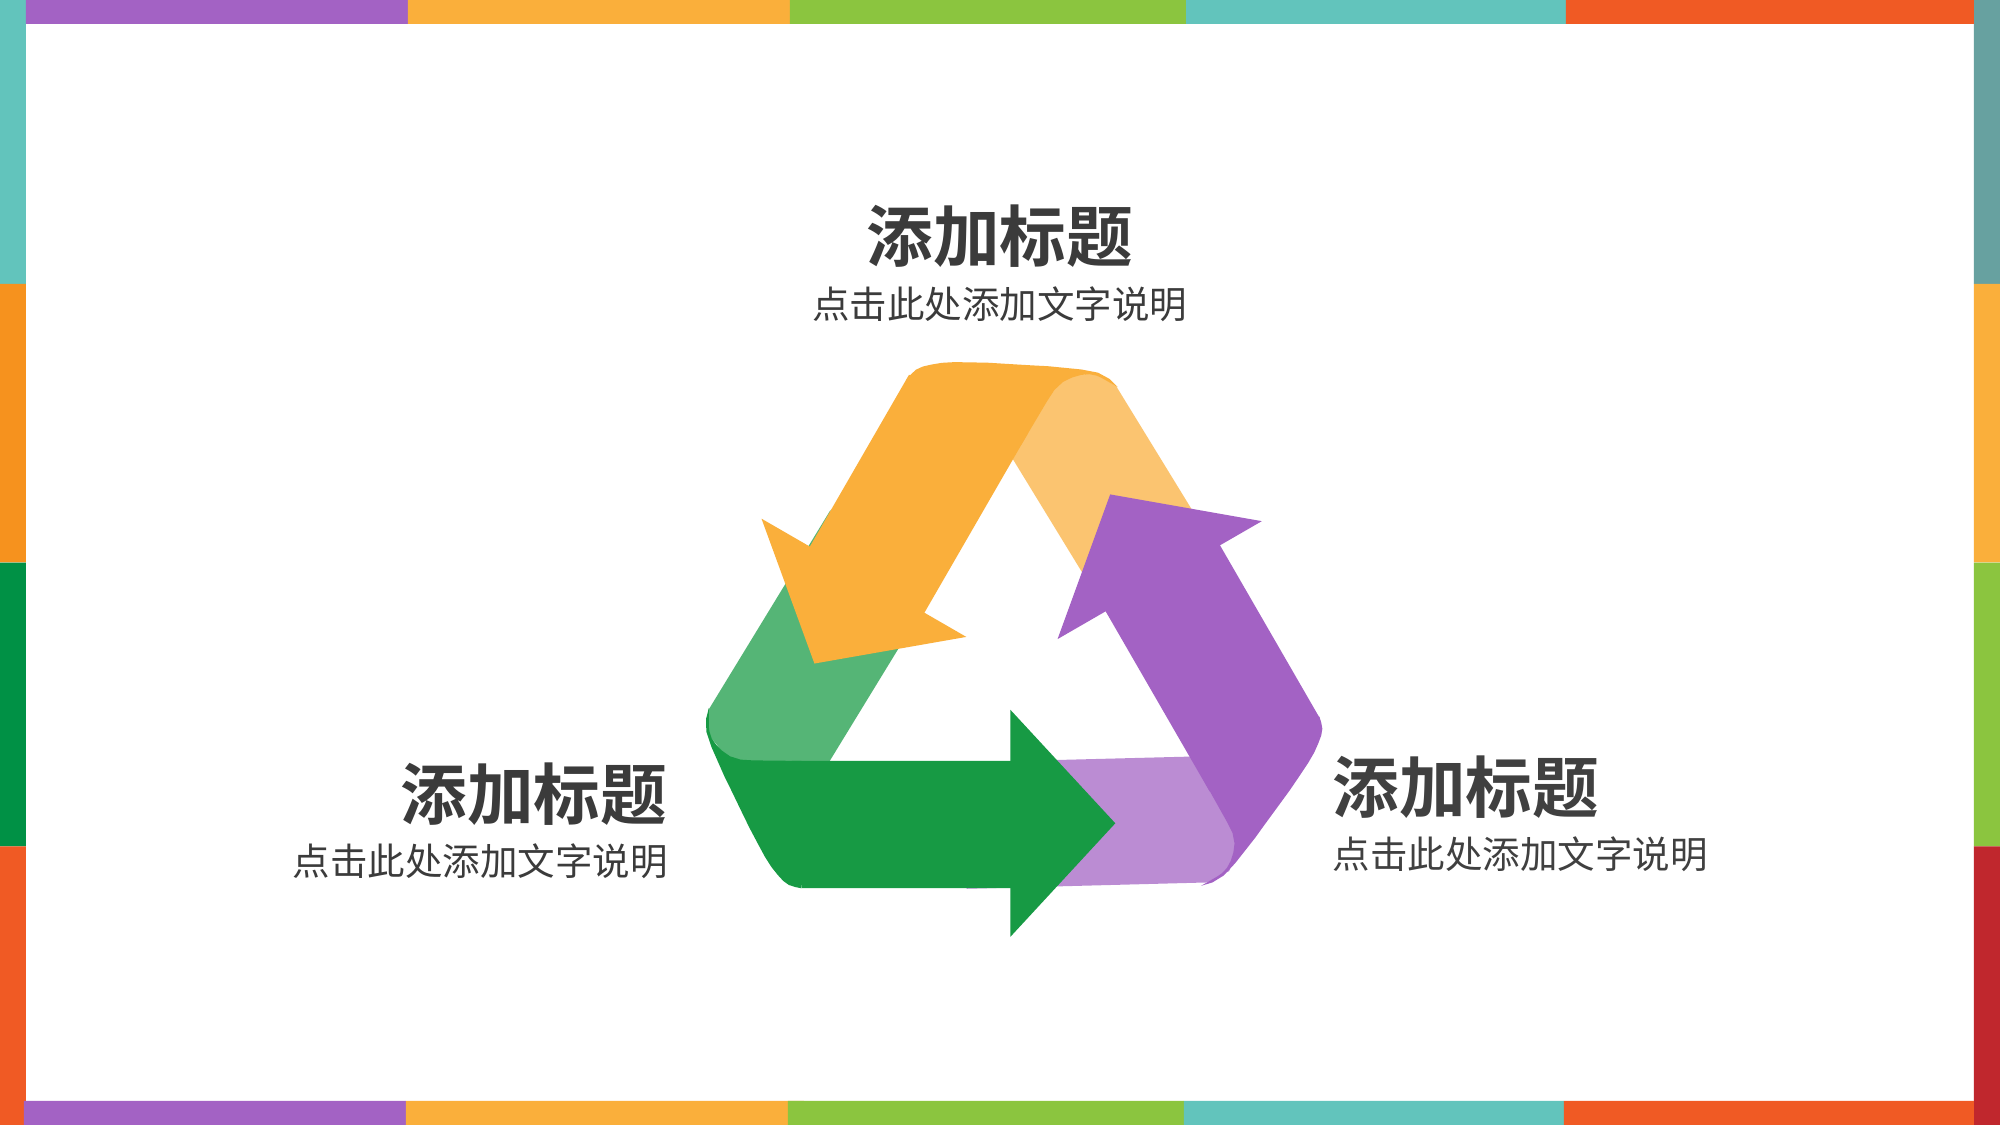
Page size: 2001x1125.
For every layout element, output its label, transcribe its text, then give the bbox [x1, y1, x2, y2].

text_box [1017, 487, 1355, 848]
text_box [1116, 848, 1233, 885]
text_box 点击此处添加文字说明 [790, 283, 1210, 334]
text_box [705, 708, 1116, 937]
text_box 添加标题 [790, 187, 1210, 283]
text_box [709, 671, 885, 708]
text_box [720, 330, 1107, 671]
text_box 添加标题 [1355, 738, 1738, 834]
text_box 点击此处添加文字说明 [262, 840, 683, 891]
text_box 添加标题 [262, 745, 683, 840]
text_box 点击此处添加文字说明 [1317, 834, 1738, 884]
text_box [1107, 382, 1179, 487]
